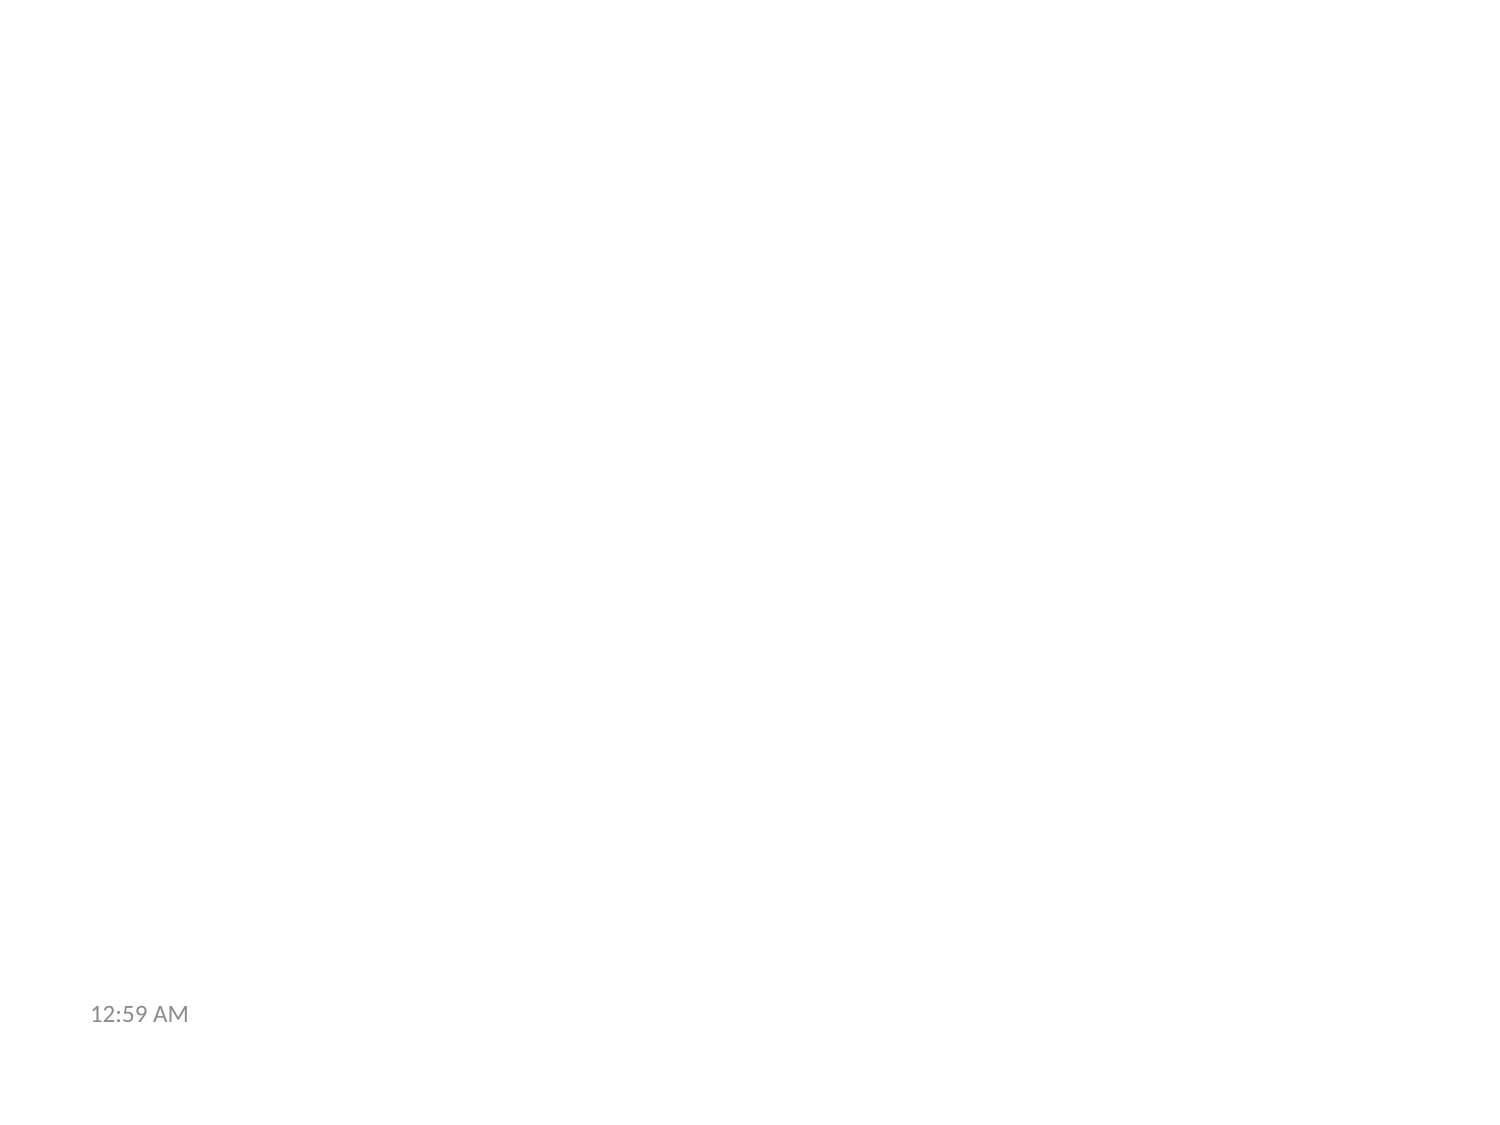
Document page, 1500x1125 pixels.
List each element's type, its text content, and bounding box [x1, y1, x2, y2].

text_box 3:35 PM [75, 982, 425, 1043]
